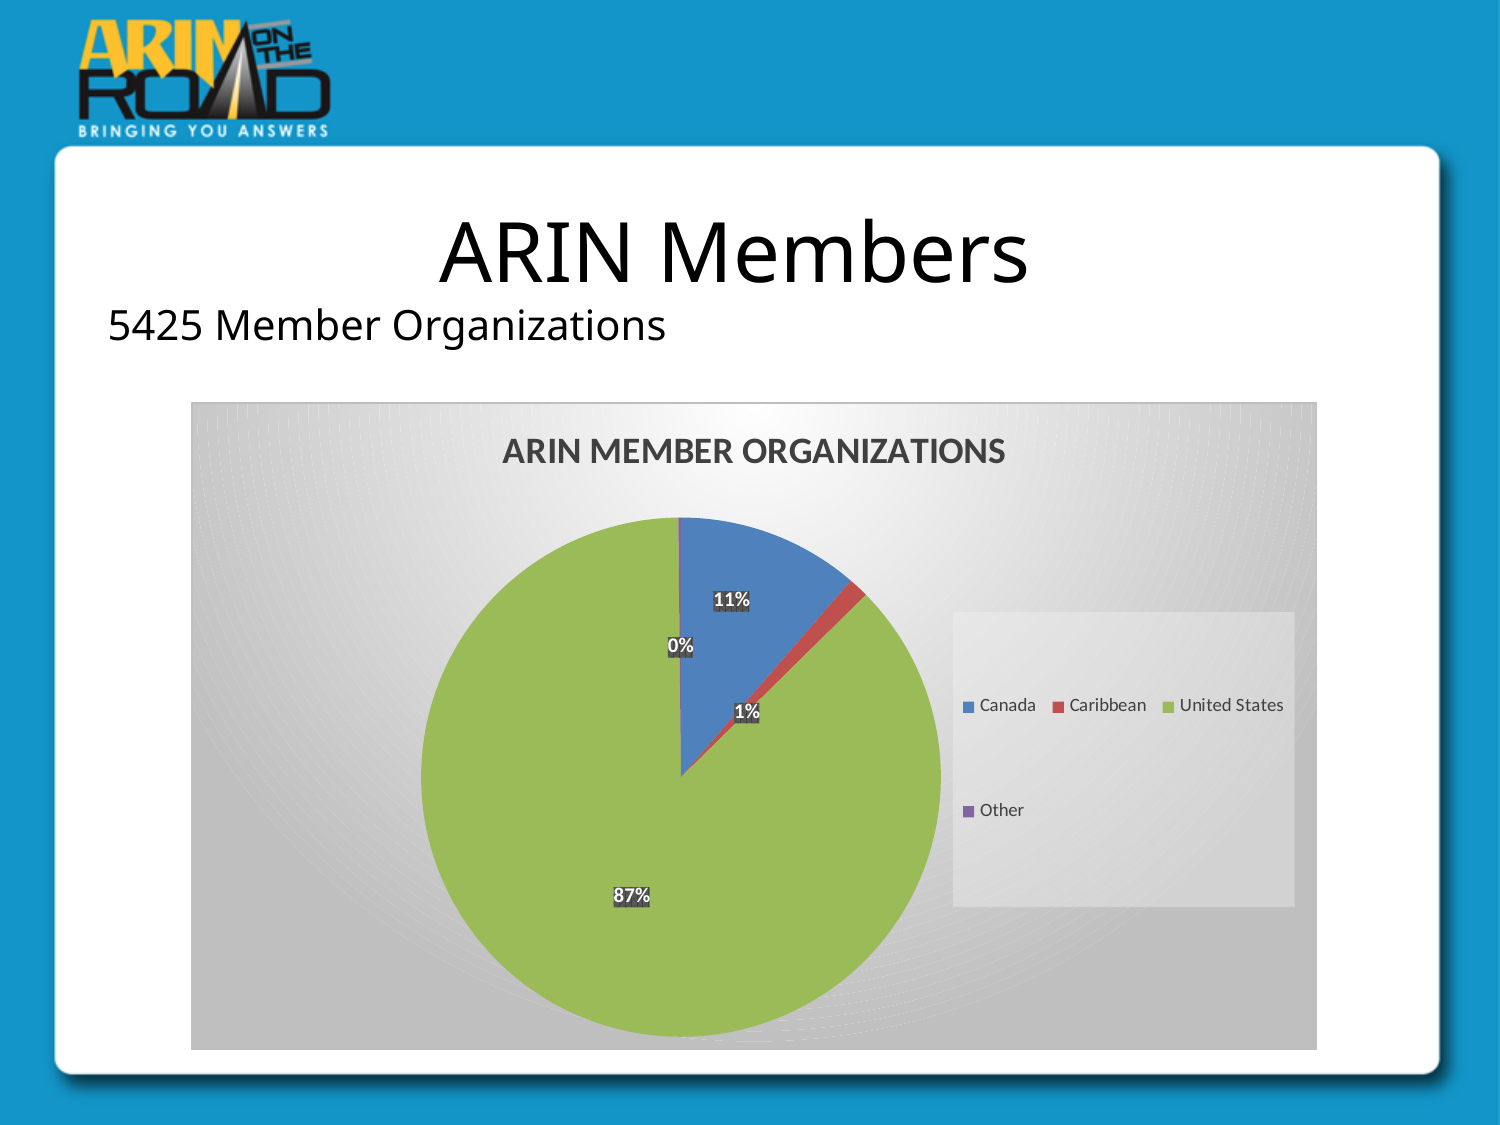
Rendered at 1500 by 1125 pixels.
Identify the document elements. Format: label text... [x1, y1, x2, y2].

chart [190, 401, 1318, 1051]
title ARIN Members [60, 155, 1411, 343]
text_box 5425 Member Organizations [92, 291, 1378, 401]
picture [0, 0, 1500, 1125]
